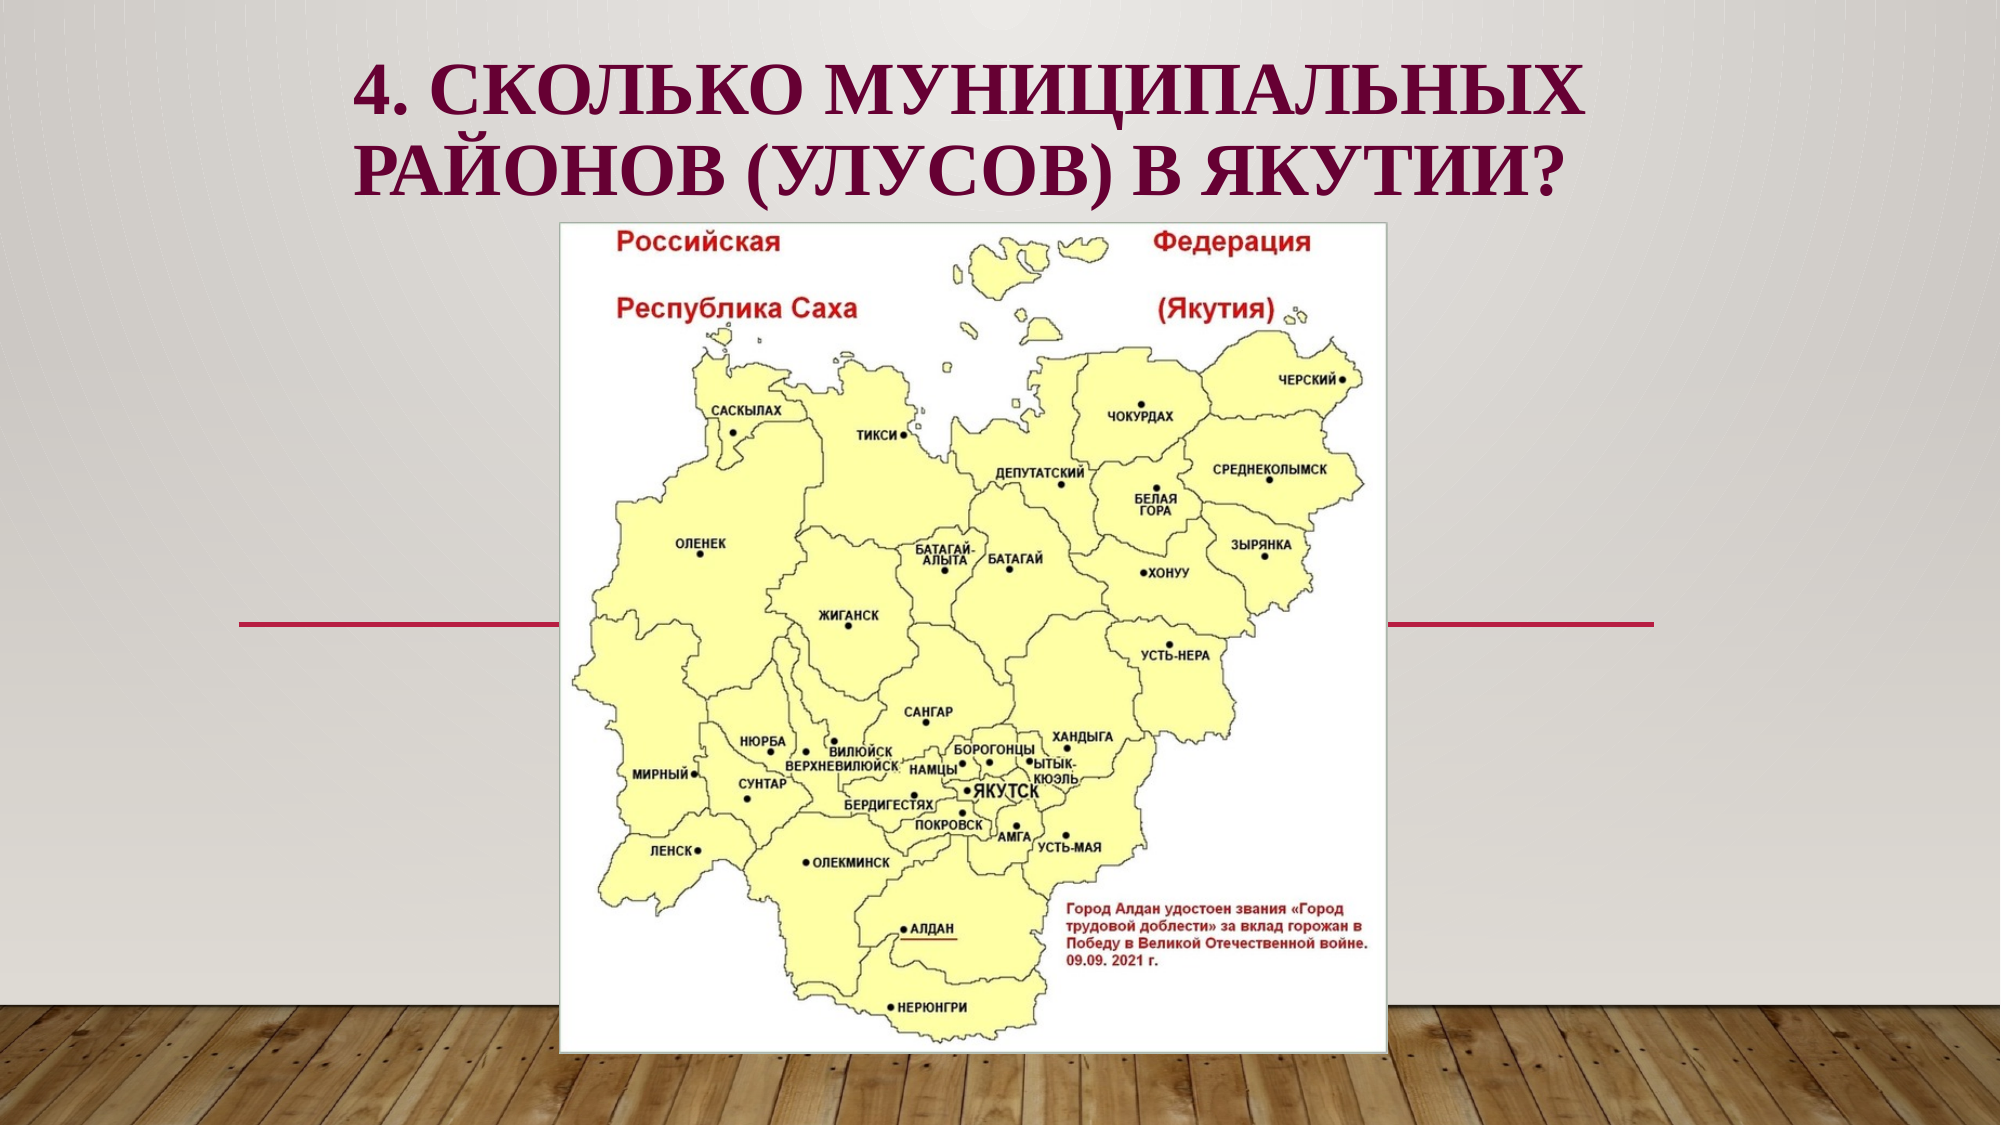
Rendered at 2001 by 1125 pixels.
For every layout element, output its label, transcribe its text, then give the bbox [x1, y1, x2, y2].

picture [0, 222, 2000, 1125]
title 4. Сколько муниципальных районов (улусов) в Якутии? [338, 0, 1757, 310]
